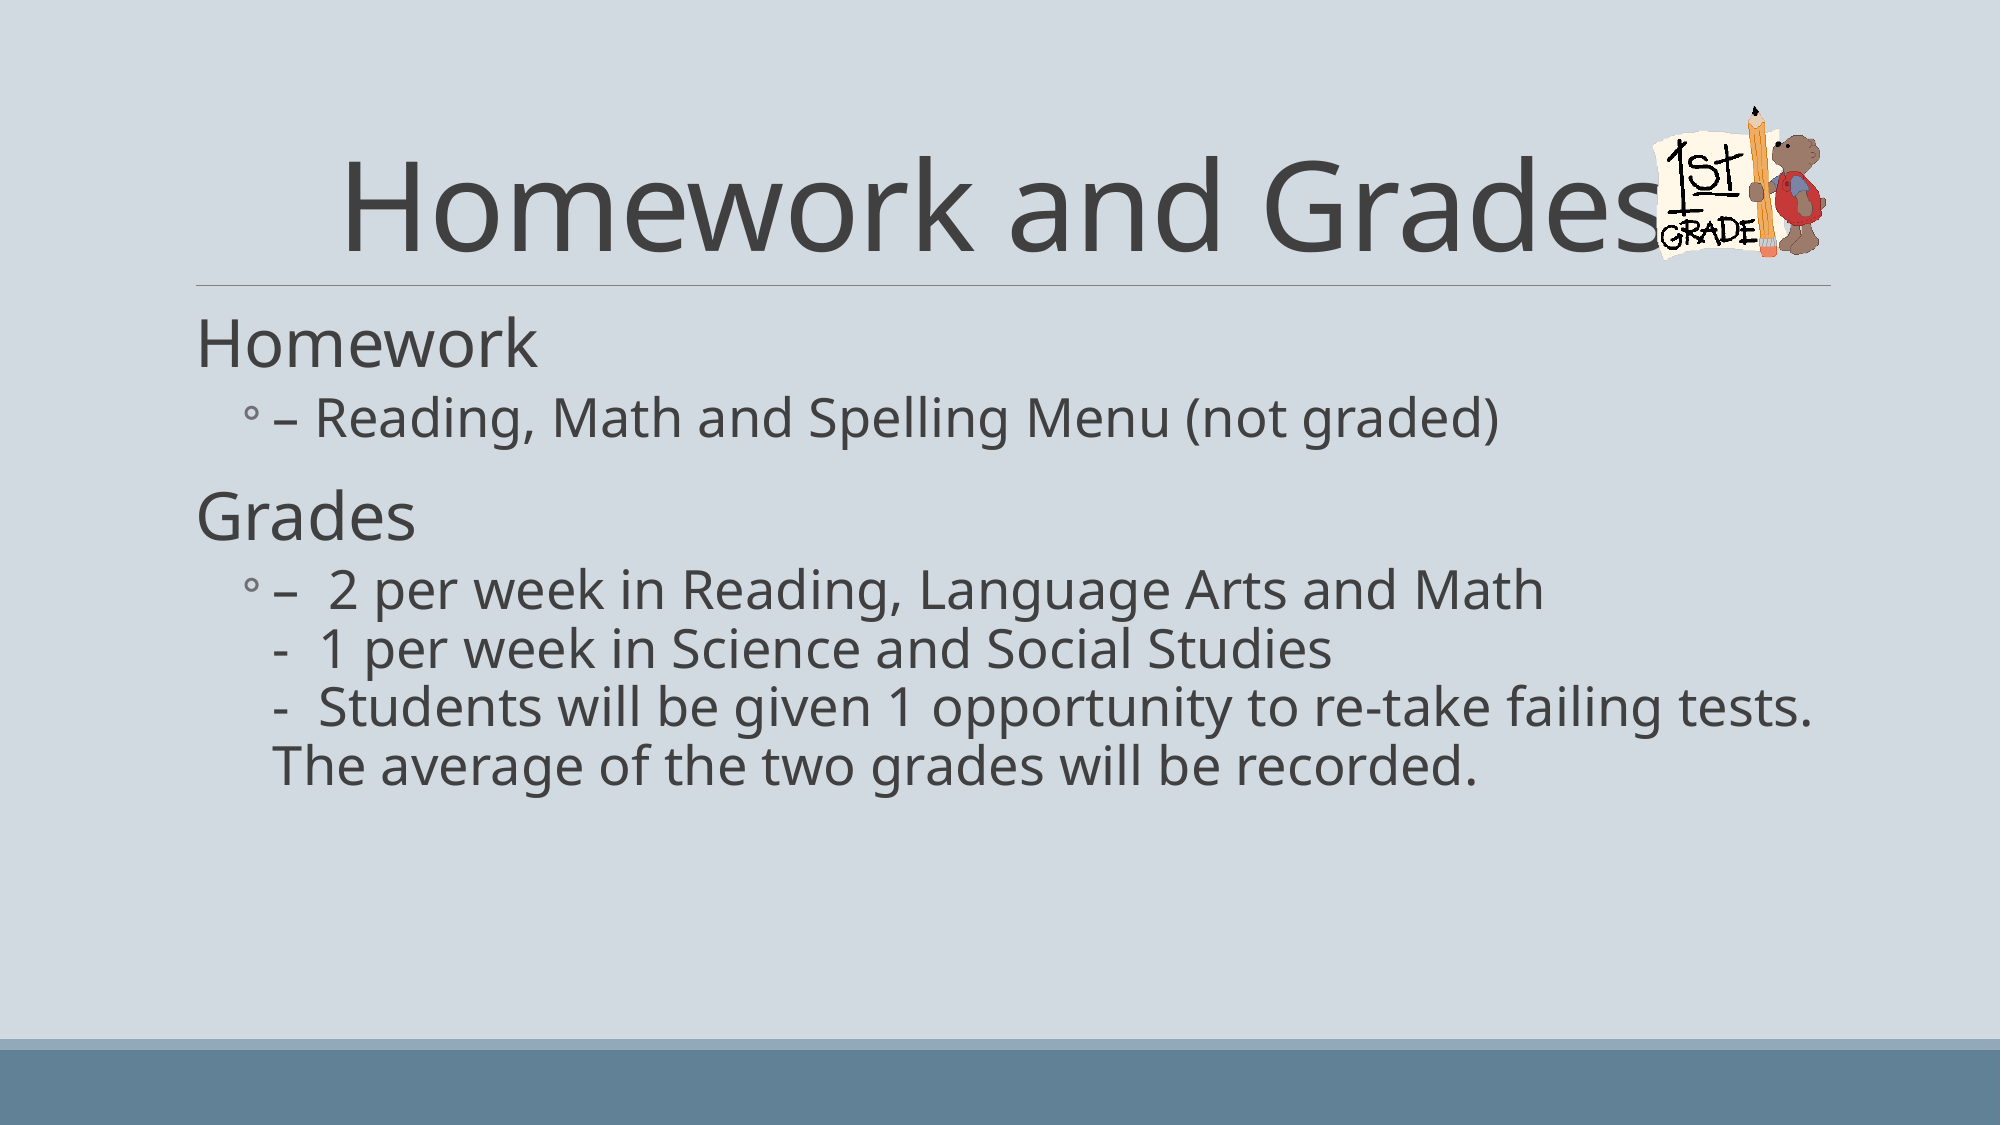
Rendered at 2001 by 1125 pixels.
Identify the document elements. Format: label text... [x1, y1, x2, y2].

list Homework – Reading, Math and Spelling Menu (not graded) Grades – 2 per week in Reading, Language Arts and Math - 1 per week in Science and Social Studies - Students will be given 1 opportunity to re-take failing tests. The average of the two grades will be recorded. [180, 302, 1830, 963]
picture [1648, 100, 1831, 265]
title Homework and Grades [180, 47, 1830, 285]
